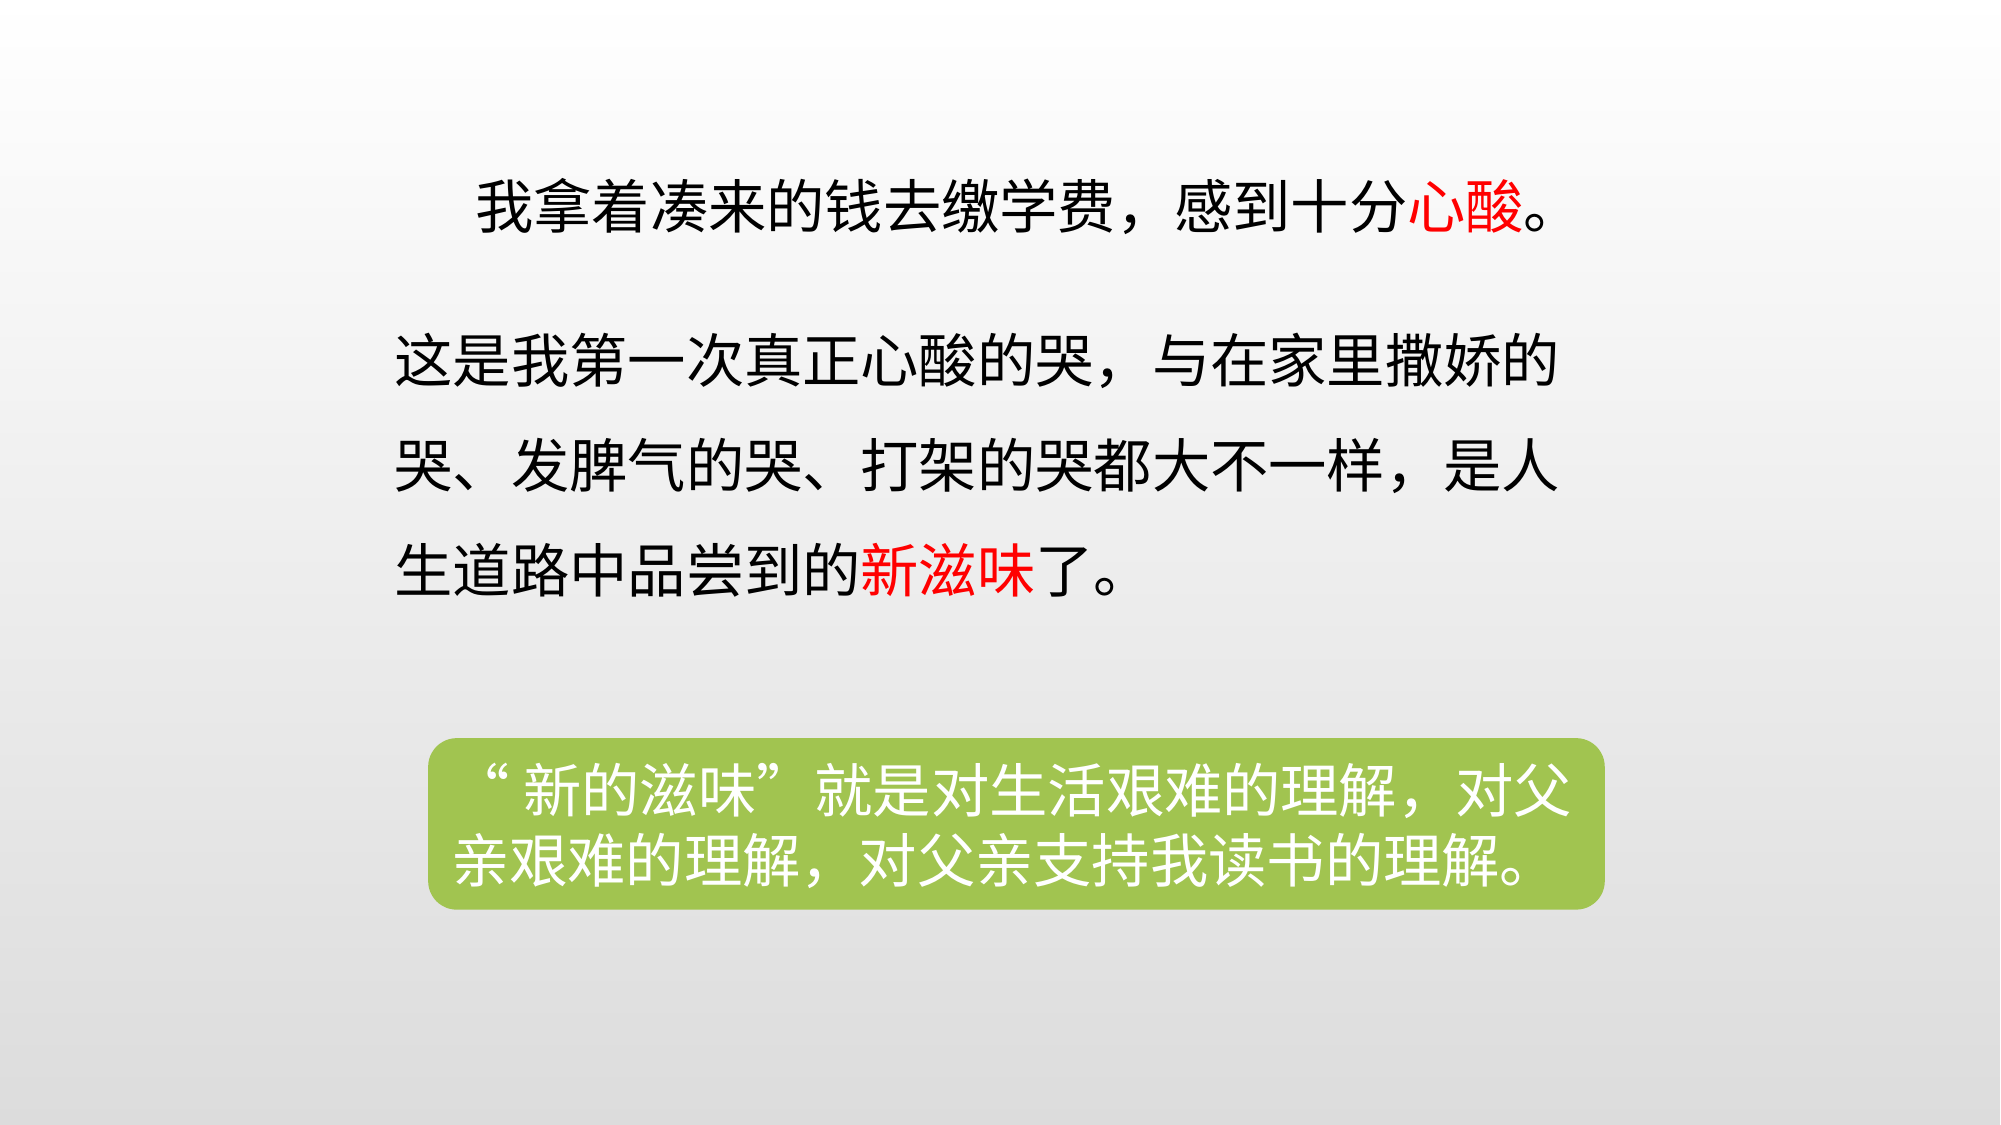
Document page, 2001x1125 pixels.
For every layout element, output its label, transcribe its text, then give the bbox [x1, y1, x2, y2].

text_box 这是我第一次真正心酸的哭，与在家里撒娇的哭、发脾气的哭、打架的哭都大不一样，是人生道路中品尝到的新滋味了。 [380, 281, 1617, 612]
text_box 我拿着凑来的钱去缴学费，感到十分心酸。 [464, 129, 1632, 351]
text_box “新的滋味”就是对生活艰难的理解，对父亲艰难的理解，对父亲支持我读书的理解。 [428, 738, 1605, 910]
